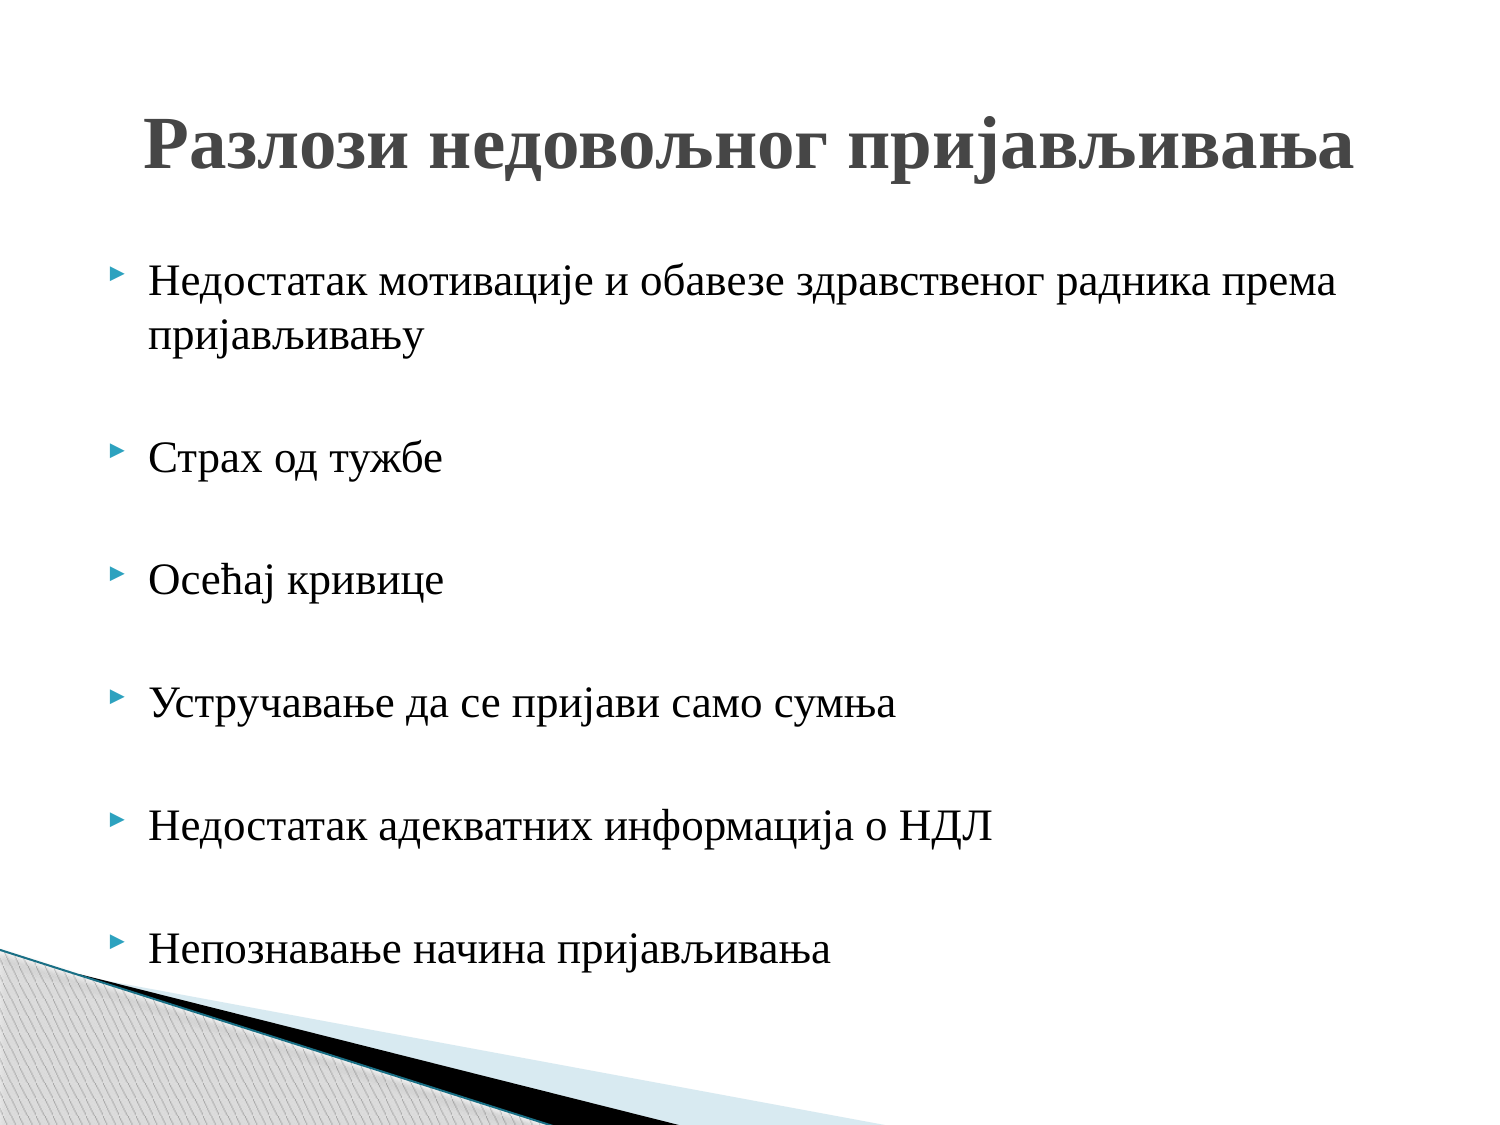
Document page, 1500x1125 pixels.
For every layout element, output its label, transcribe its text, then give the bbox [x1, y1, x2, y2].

list Недостатак мотивације и обавезе здравственог радника према пријављивању Страх од тужбе Осећај кривице Устручавање да се пријави само сумња Недостатак адекватних информација о НДЛ Непознавање начина пријављивања [75, 243, 1425, 986]
title Разлози недовољног пријављивања [75, 45, 1425, 233]
